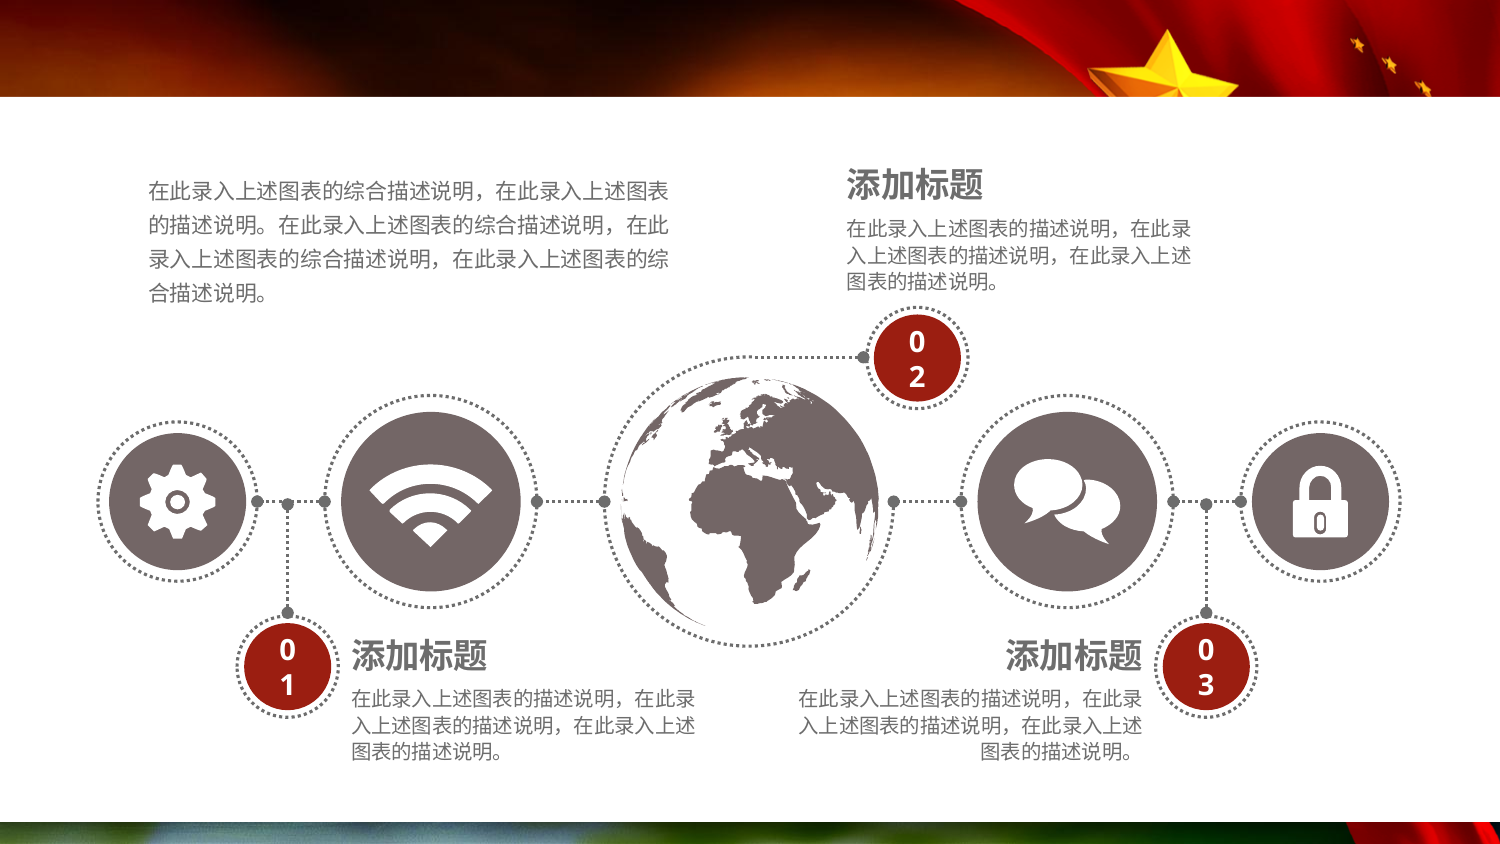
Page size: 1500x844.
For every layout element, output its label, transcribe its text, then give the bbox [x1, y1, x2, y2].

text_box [866, 307, 969, 409]
text_box [750, 379, 879, 501]
text_box [603, 356, 894, 647]
text_box 添加标题 [963, 628, 1154, 678]
text_box 添加标题 [835, 157, 1027, 207]
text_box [97, 421, 258, 582]
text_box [961, 395, 1174, 608]
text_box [324, 395, 537, 608]
text_box 在此录入上述图表的描述说明，在此录入上述图表的描述说明，在此录入上述图表的描述说明。 [339, 678, 718, 770]
text_box 在此录入上述图表的综合描述说明，在此录入上述图表的描述说明。在此录入上述图表的综合描述说明，在此录入上述图表的综合描述说明，在此录入上述图表的综合描述说明。 [137, 164, 691, 312]
picture [0, 822, 1500, 844]
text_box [1240, 421, 1401, 582]
text_box 在此录入上述图表的描述说明，在此录入上述图表的描述说明，在此录入上述图表的描述说明。 [776, 678, 1154, 770]
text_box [1155, 615, 1257, 718]
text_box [237, 615, 339, 718]
text_box 添加标题 [339, 628, 531, 678]
text_box 在此录入上述图表的描述说明，在此录入上述图表的描述说明，在此录入上述图表的描述说明。 [835, 207, 1214, 300]
picture [0, 0, 1500, 96]
